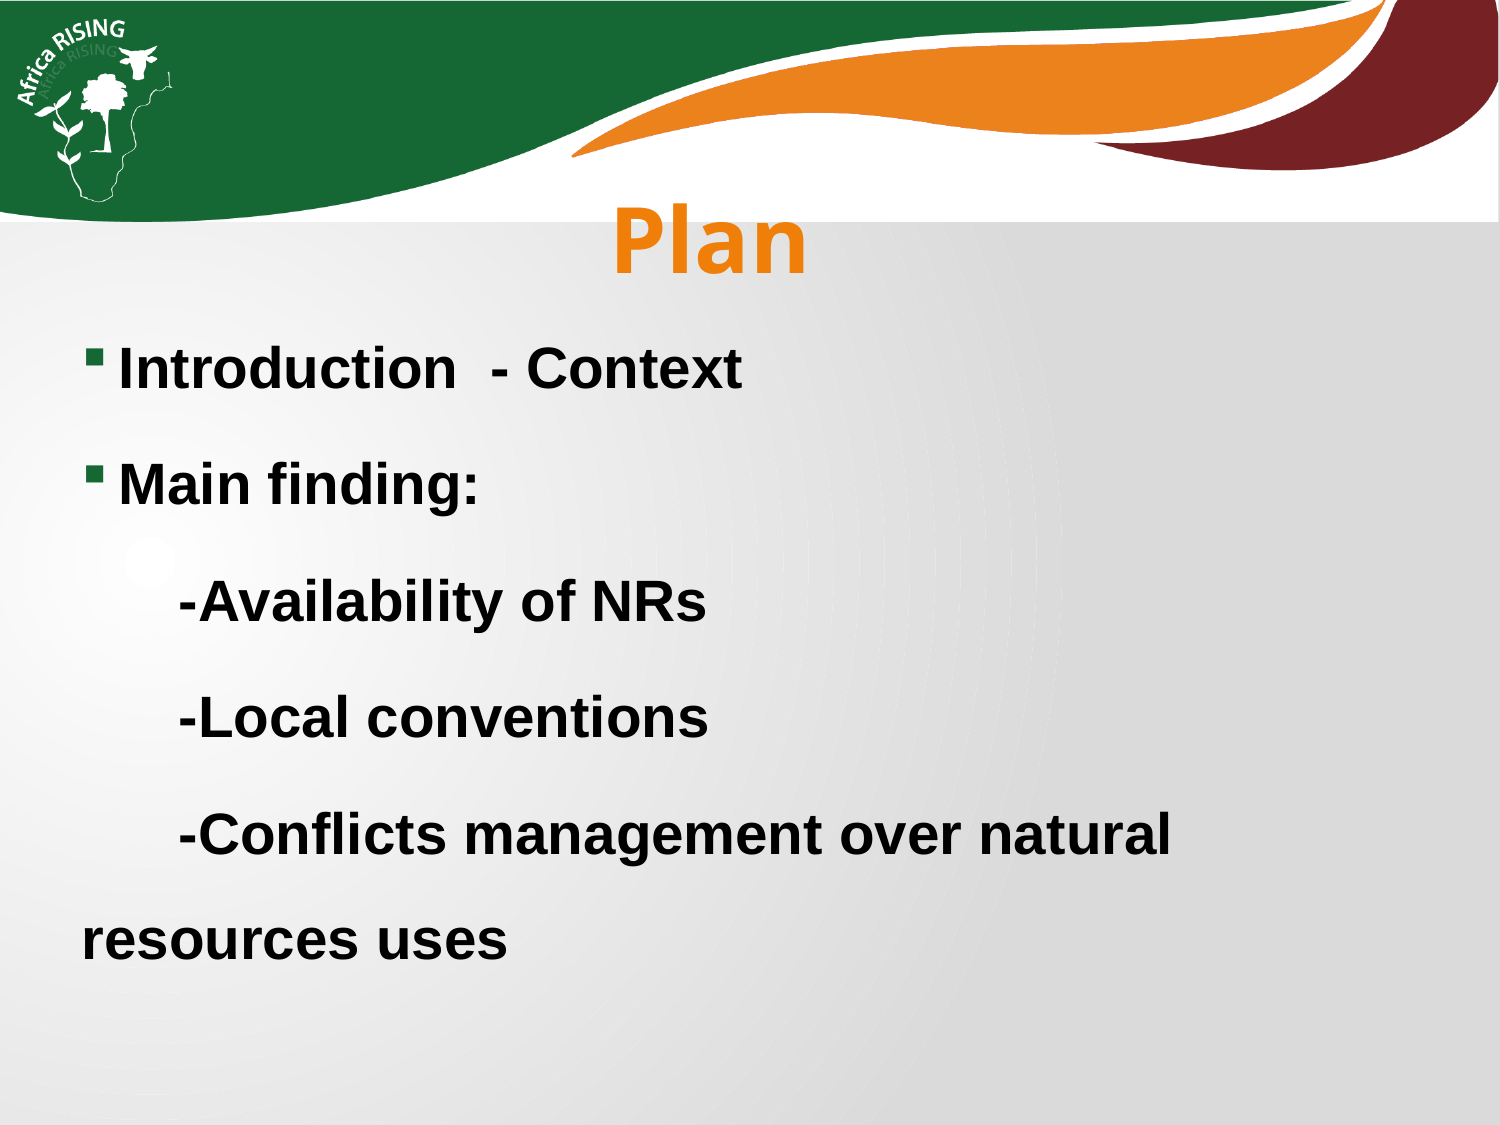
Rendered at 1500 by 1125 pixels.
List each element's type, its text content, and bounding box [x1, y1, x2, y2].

list Plan [75, 174, 1350, 287]
picture [0, 0, 1499, 222]
text_box Introduction - Context Main finding: -Availability of NRs -Local conventions -Conflicts management over natural resources uses [48, 287, 1448, 1050]
